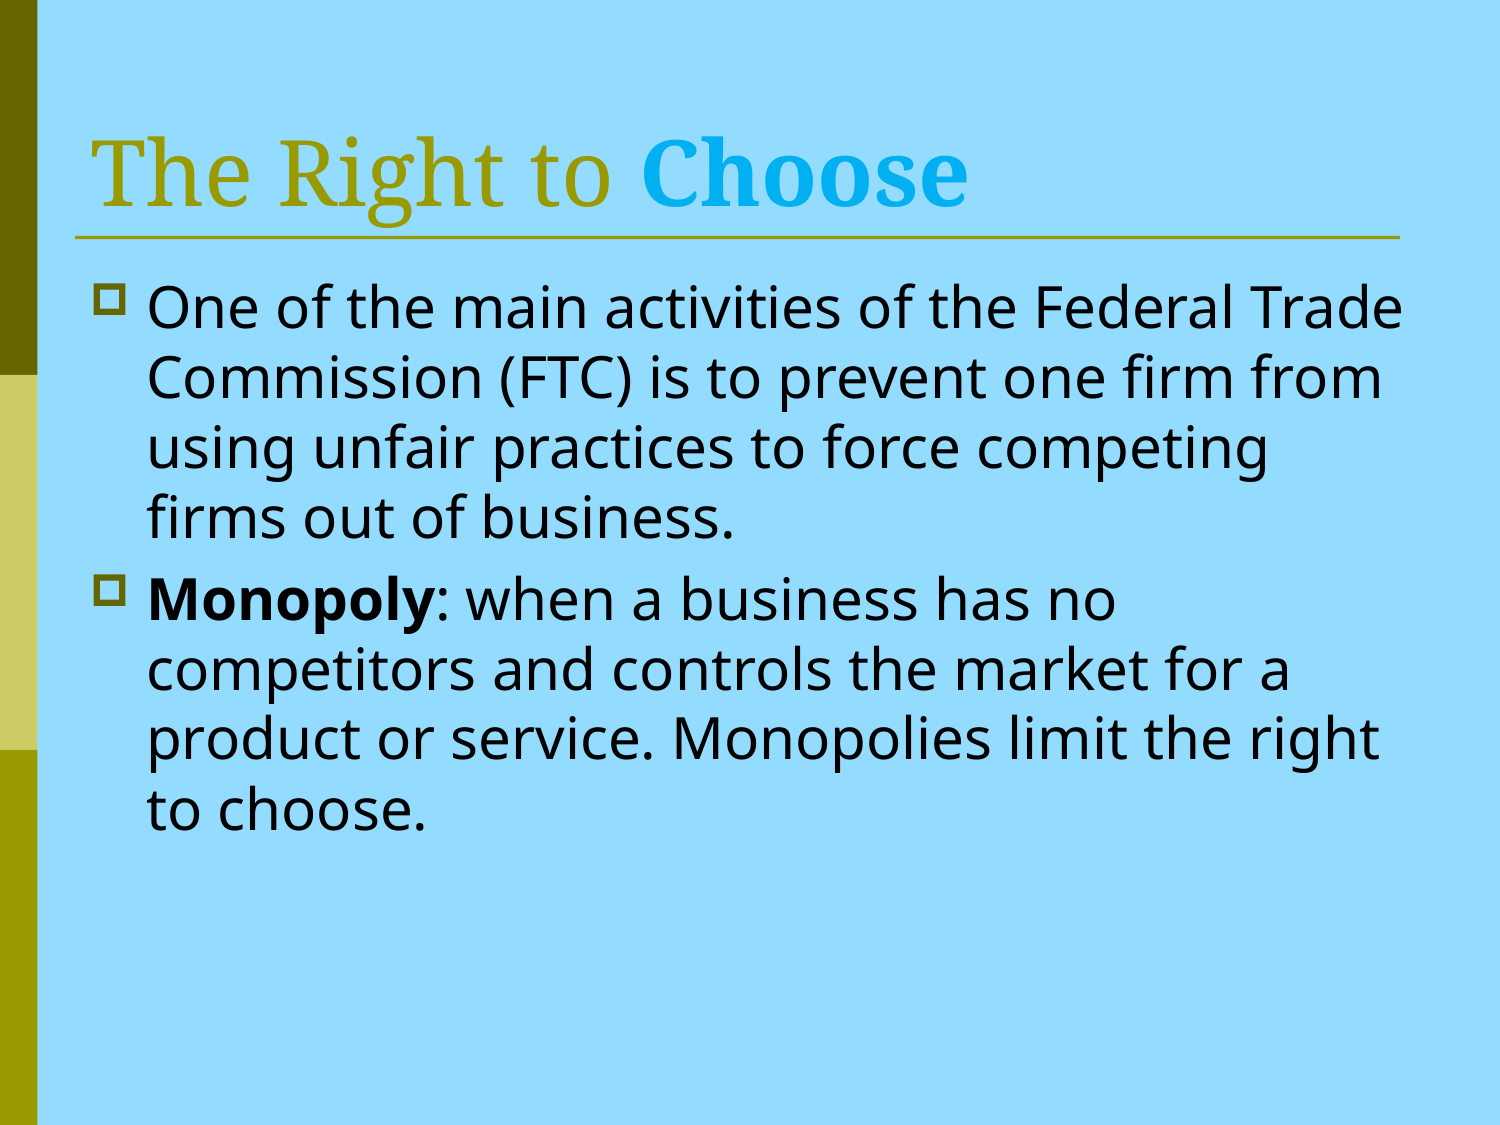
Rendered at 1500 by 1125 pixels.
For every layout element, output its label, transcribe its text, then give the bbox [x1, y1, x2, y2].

title The Right to Choose [74, 45, 1426, 233]
list One of the main activities of the Federal Trade Commission (FTC) is to prevent one firm from using unfair practices to force competing firms out of business. Monopoly: when a business has no competitors and controls the market for a product or service. Monopolies limit the right to choose. [74, 262, 1426, 1006]
